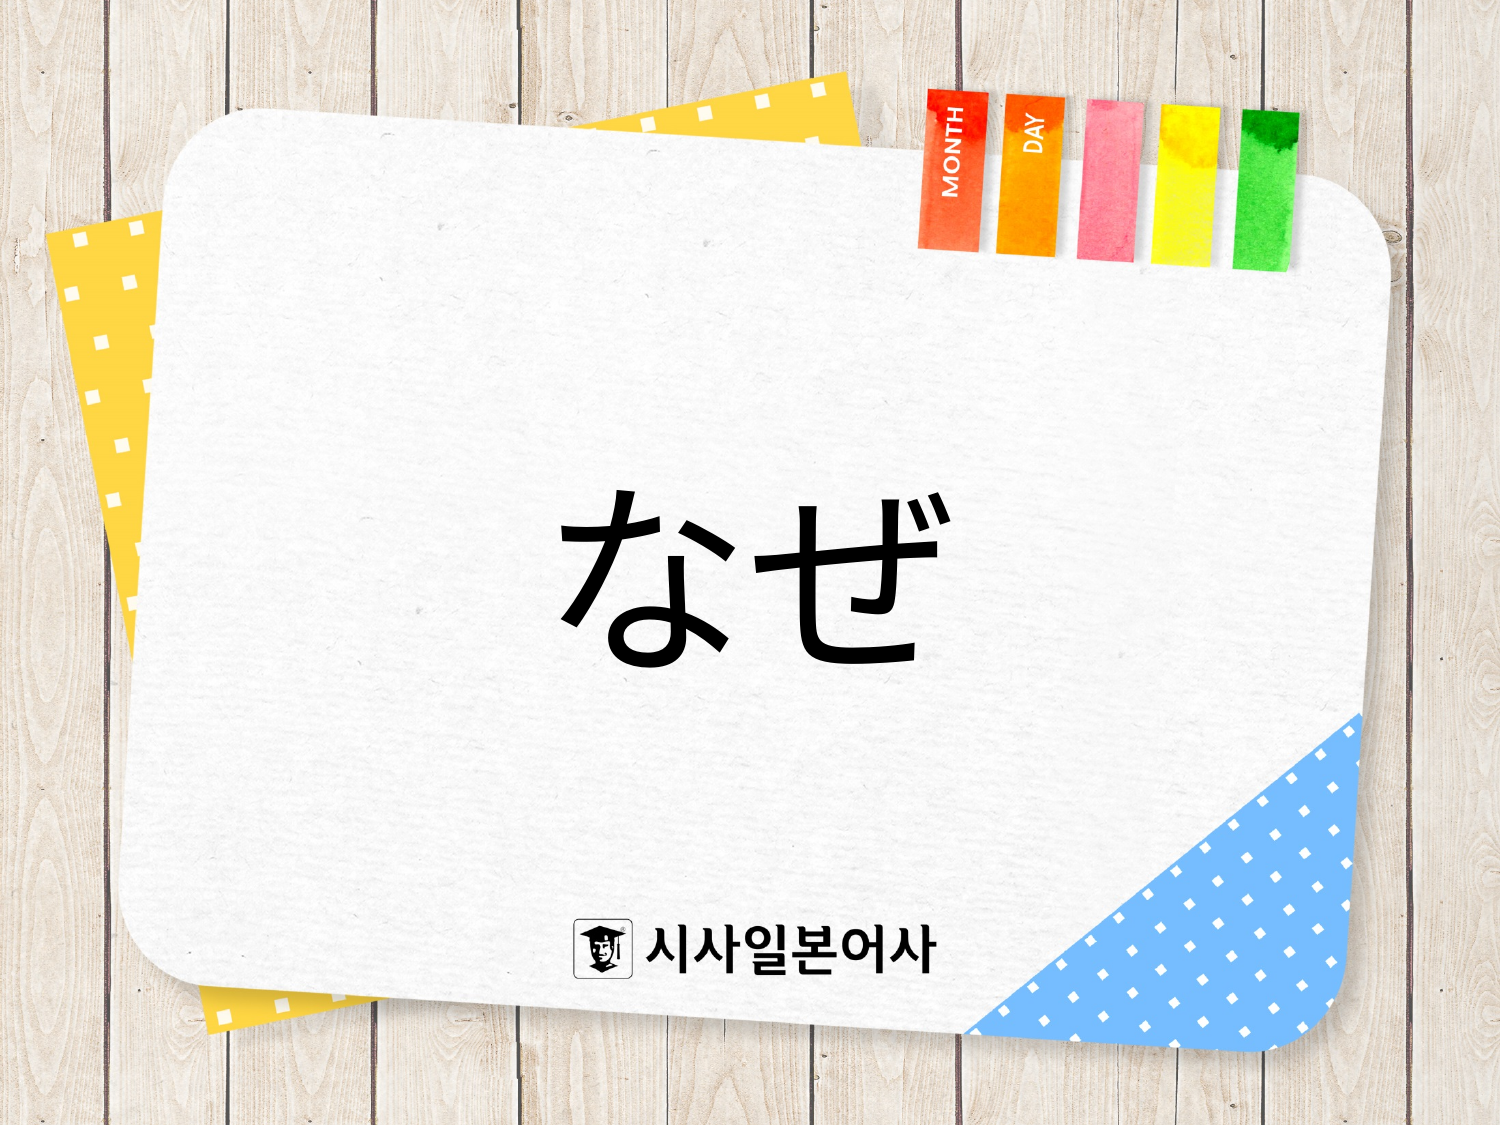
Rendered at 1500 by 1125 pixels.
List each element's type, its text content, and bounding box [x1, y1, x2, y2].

picture [0, 0, 1500, 1125]
title なぜ [75, 338, 1425, 811]
